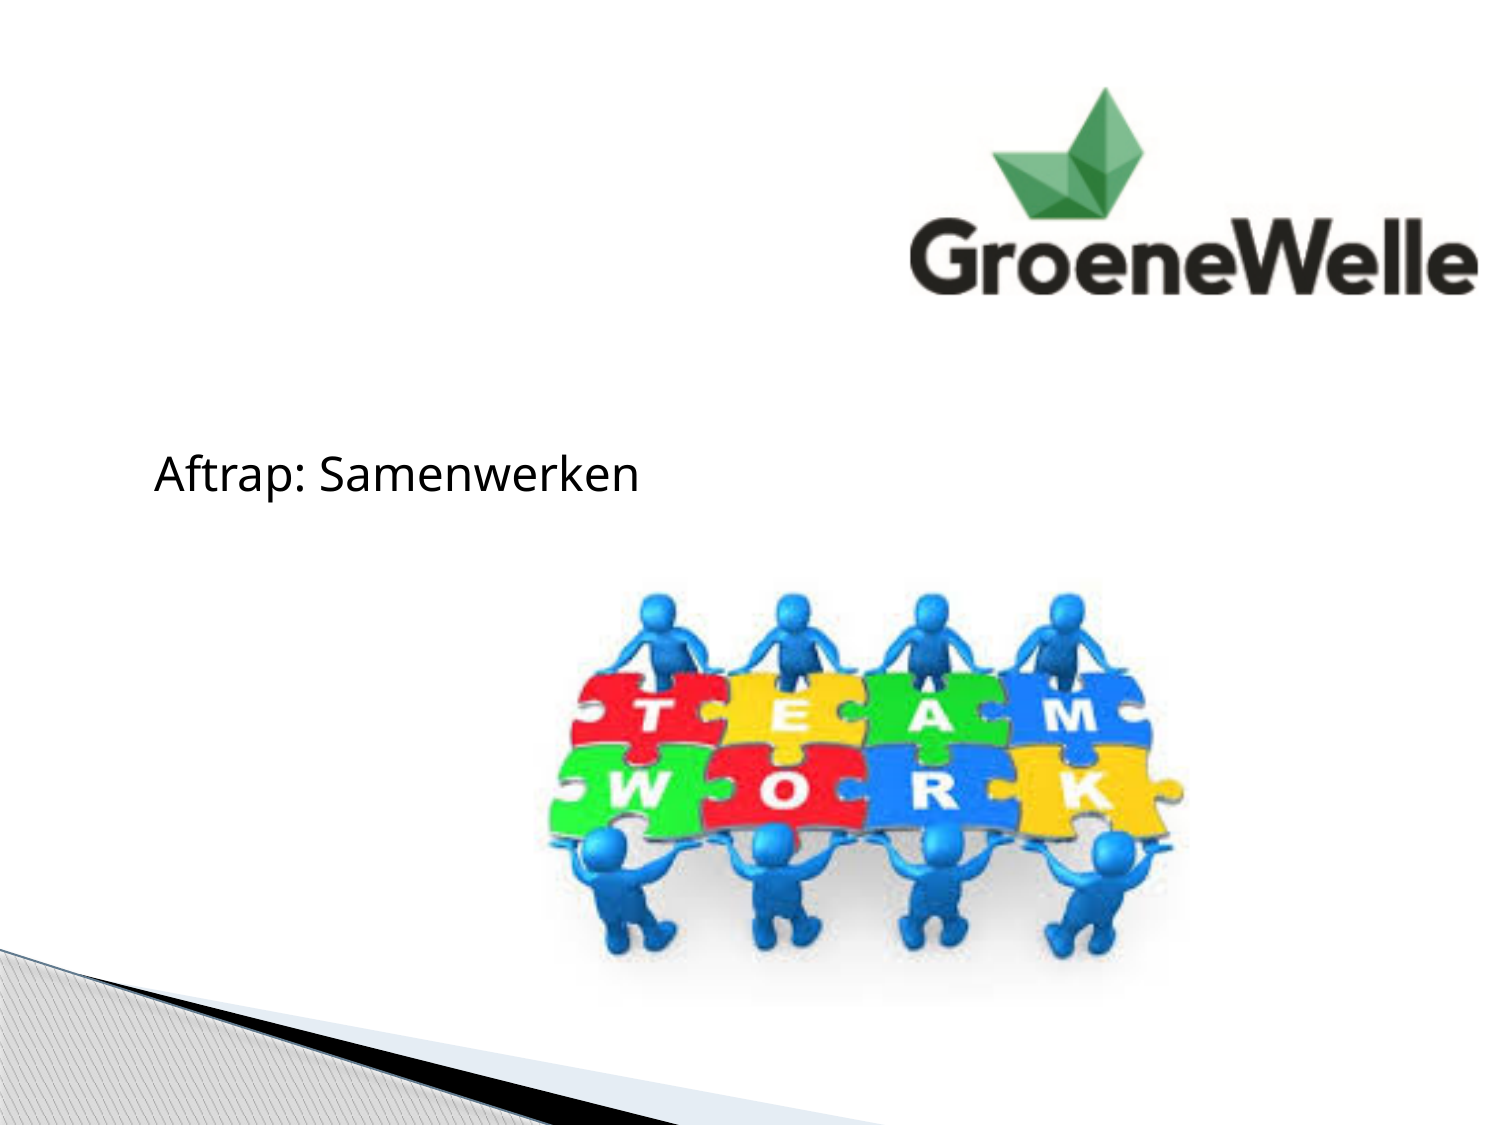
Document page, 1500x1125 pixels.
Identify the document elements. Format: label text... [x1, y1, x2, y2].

picture [897, 63, 1500, 312]
list Aftrap: Samenwerken [75, 243, 1425, 986]
picture [513, 526, 1220, 1056]
